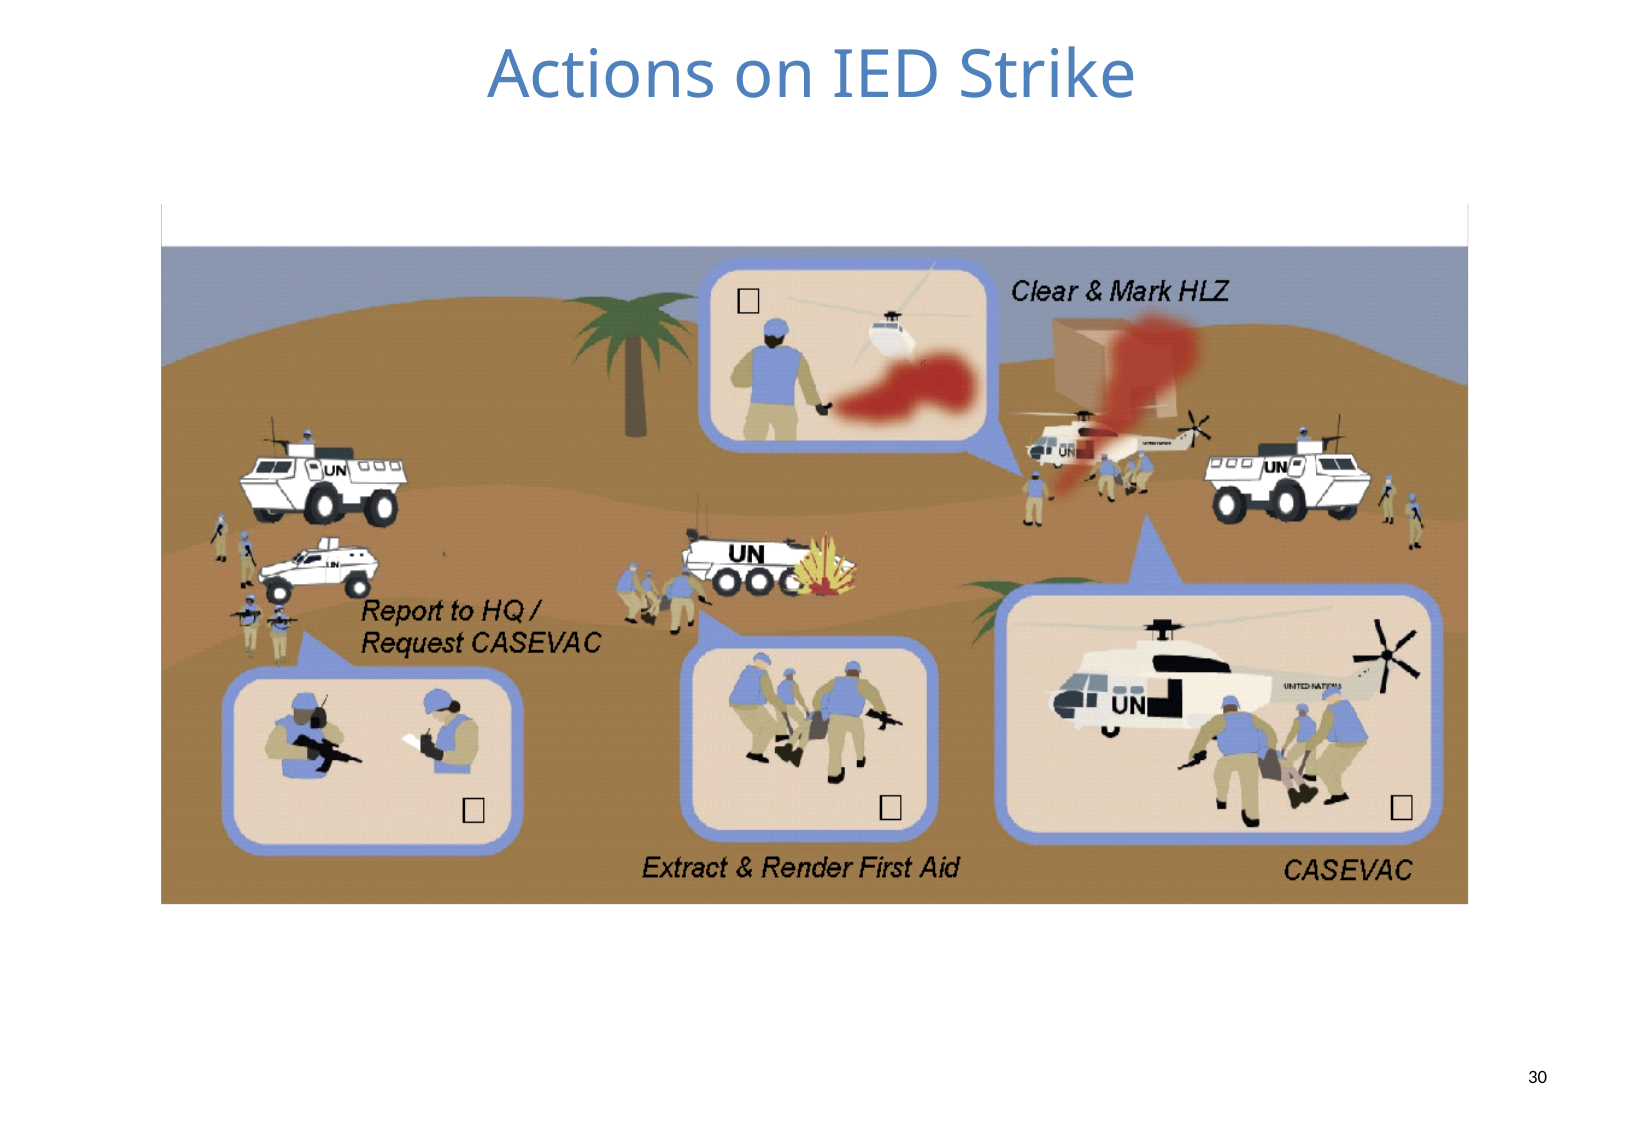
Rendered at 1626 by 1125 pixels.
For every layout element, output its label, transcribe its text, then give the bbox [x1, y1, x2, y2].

picture [145, 203, 1480, 922]
text_box Actions on IED Strike [111, 7, 1514, 135]
